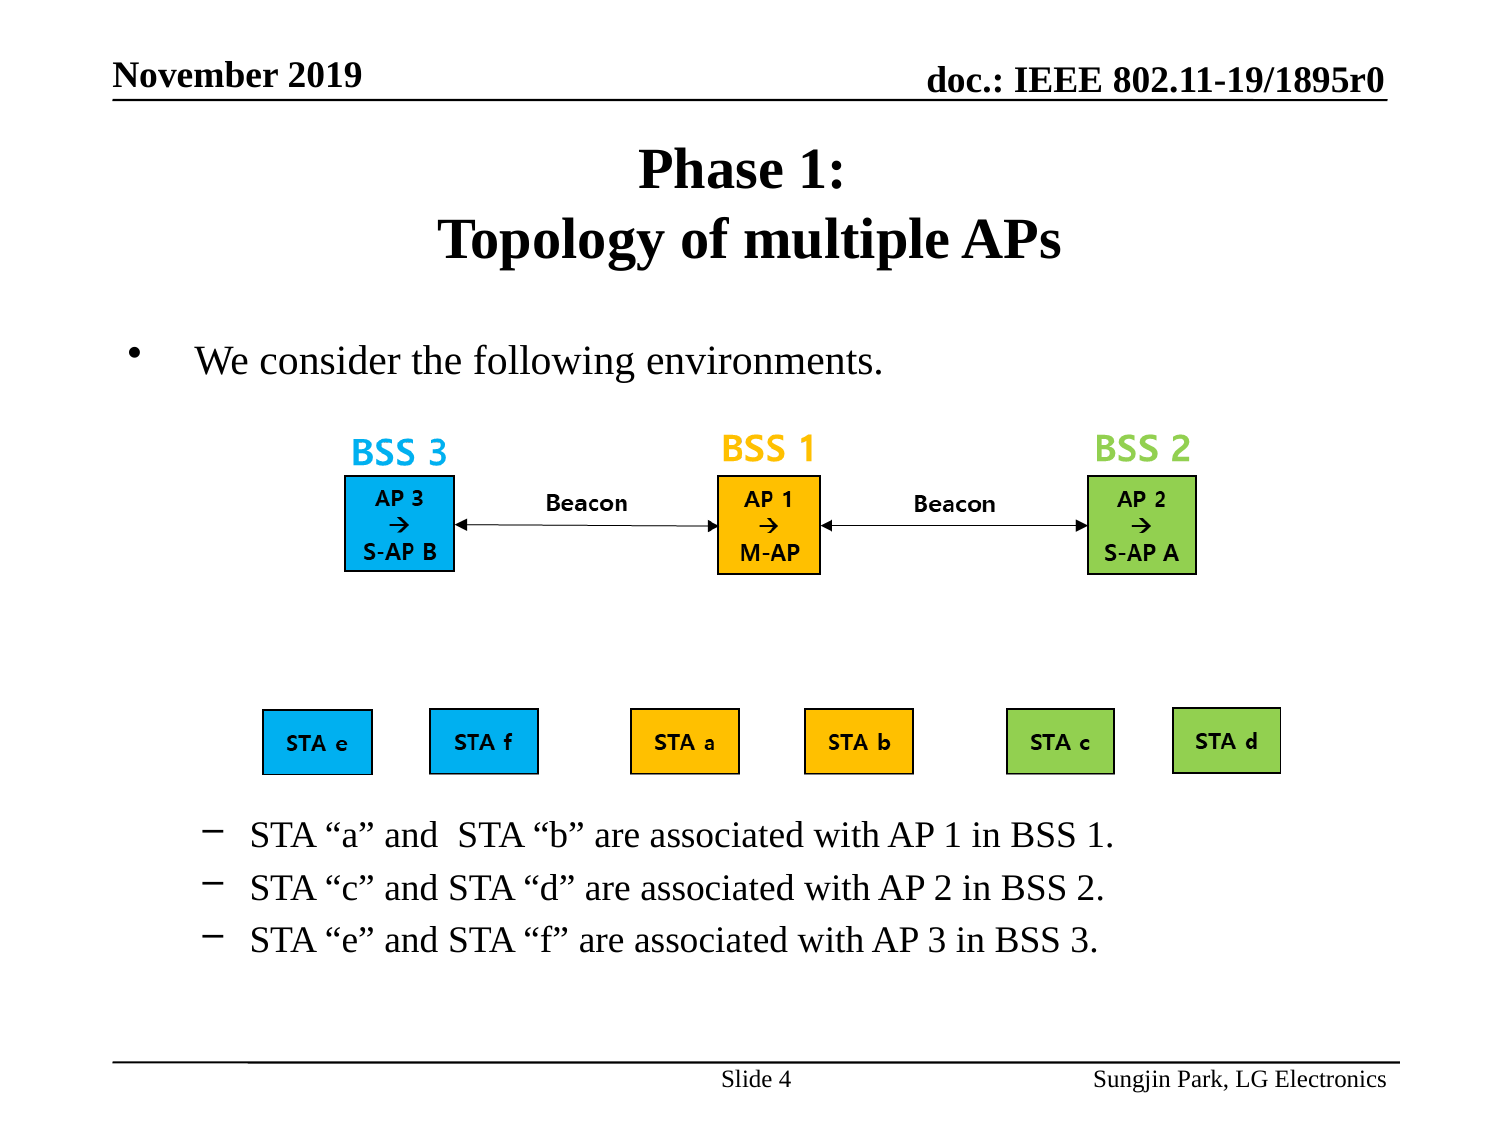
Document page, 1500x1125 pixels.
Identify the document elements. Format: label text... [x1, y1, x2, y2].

list We consider the following environments. STA “a” and STA “b” are associated with AP 1 in BSS 1. STA “c” and STA “d” are associated with AP 2 in BSS 2. STA “e” and STA “f” are associated with AP 3 in BSS 3. [112, 324, 1388, 1063]
picture [262, 412, 1281, 776]
title Phase 1: Topology of multiple APs [112, 112, 1388, 288]
slide_number Slide 4 [712, 1061, 800, 1093]
